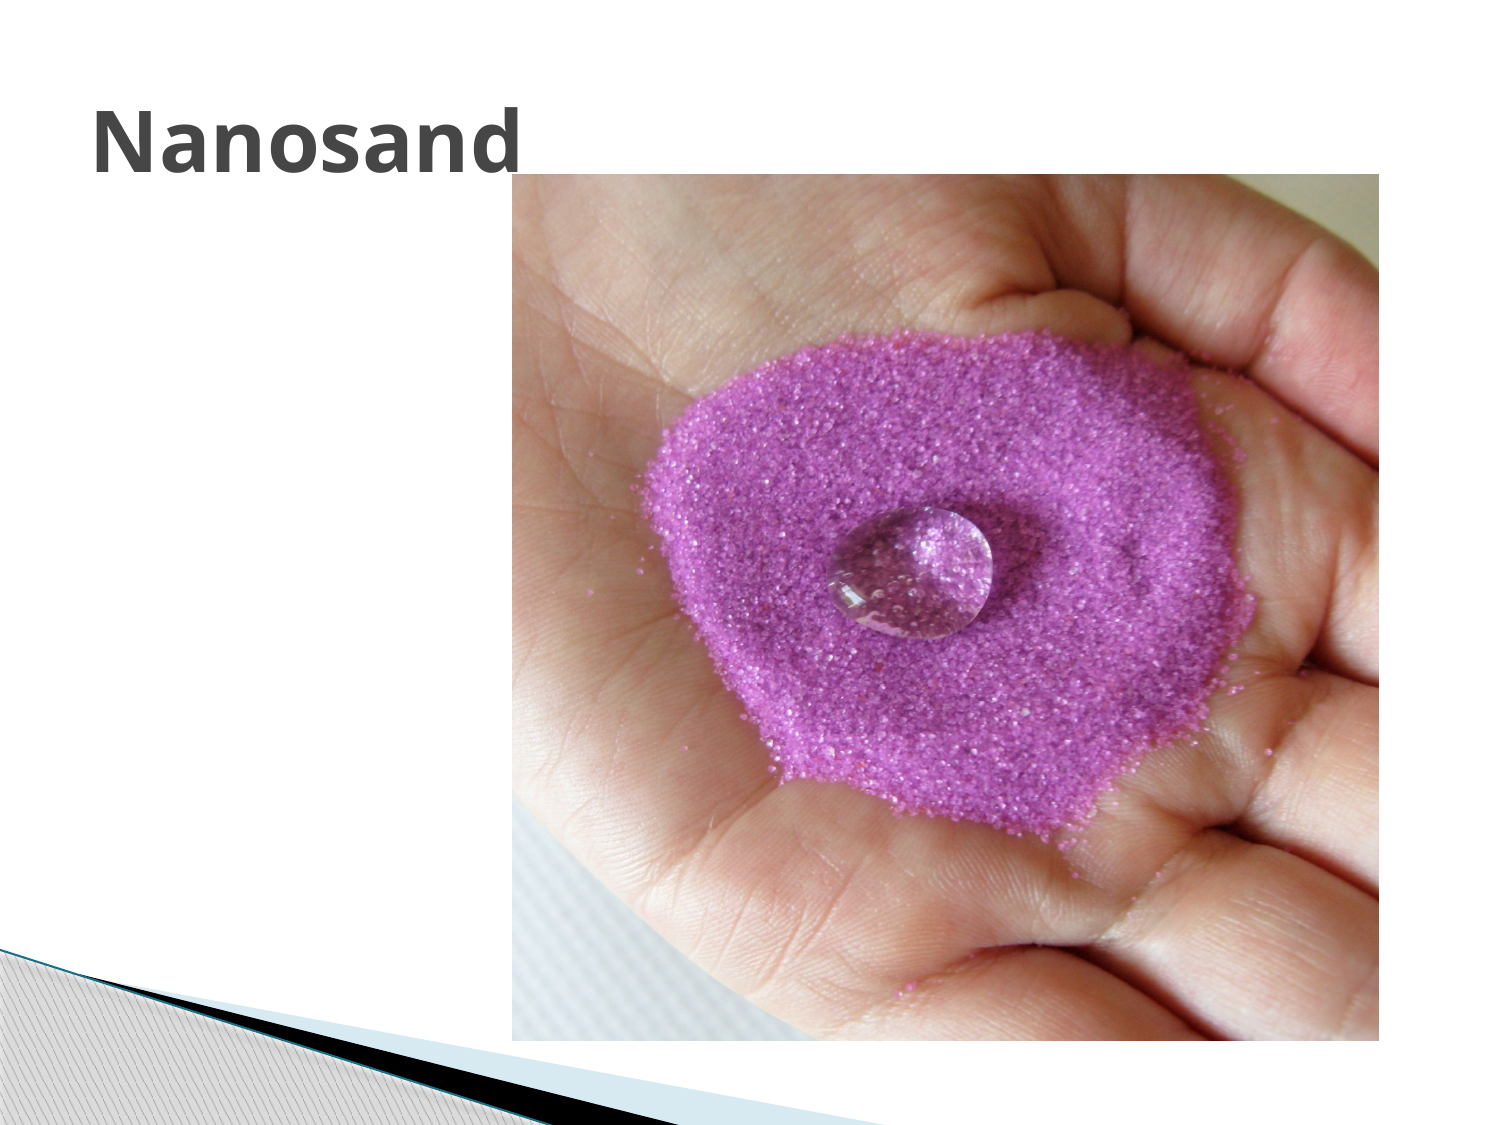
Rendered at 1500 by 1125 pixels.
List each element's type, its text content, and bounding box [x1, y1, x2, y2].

title Nanosand [75, 45, 1425, 233]
picture [512, 174, 1379, 1041]
